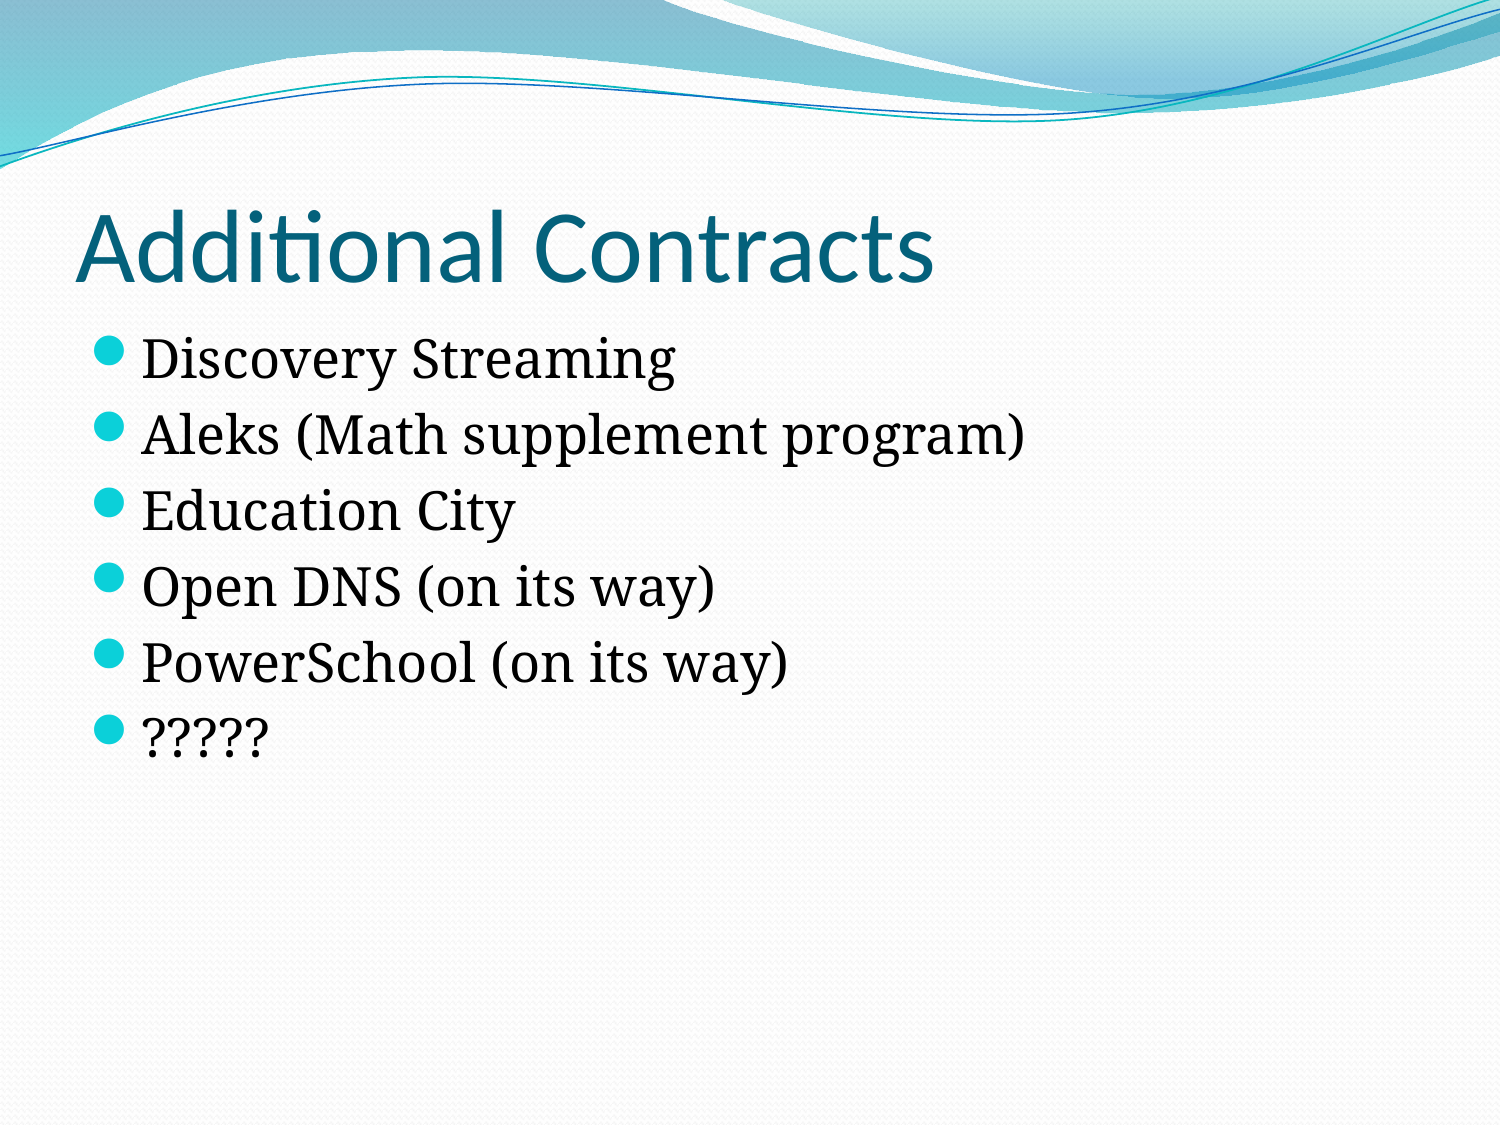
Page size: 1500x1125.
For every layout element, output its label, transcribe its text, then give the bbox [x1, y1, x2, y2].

list Discovery Streaming Aleks (Math supplement program) Education City Open DNS (on its way) PowerSchool (on its way) ????? [75, 317, 1425, 1038]
title Additional Contracts [75, 115, 1425, 303]
